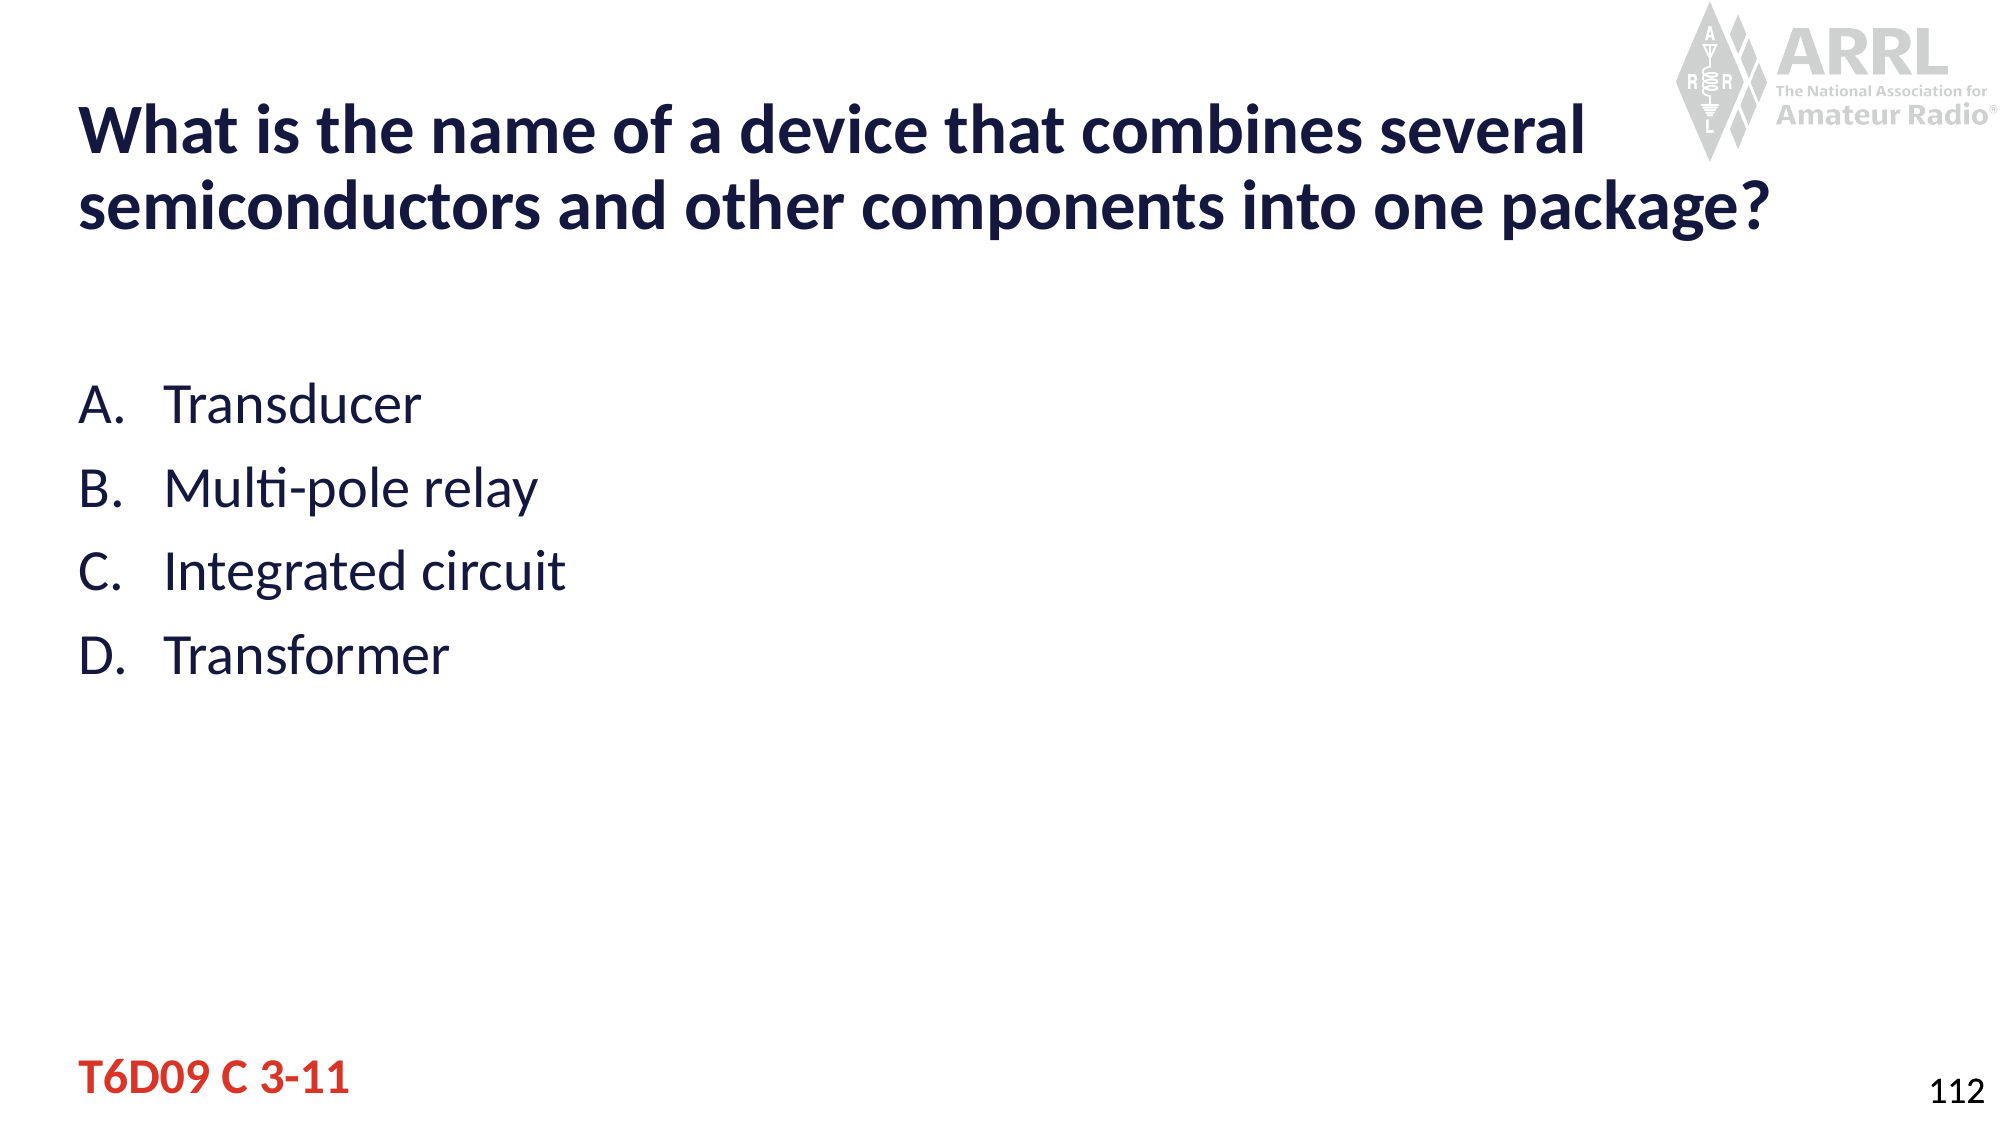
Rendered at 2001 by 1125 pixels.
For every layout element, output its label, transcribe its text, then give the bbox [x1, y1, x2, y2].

picture [1674, 0, 2000, 164]
list Transducer Multi-pole relay Integrated circuit Transformer [63, 365, 1863, 989]
title What is the name of a device that combines several semiconductors and other components into one package? [63, 59, 1863, 278]
text_box T6D09 C 3-11 [63, 1036, 921, 1112]
